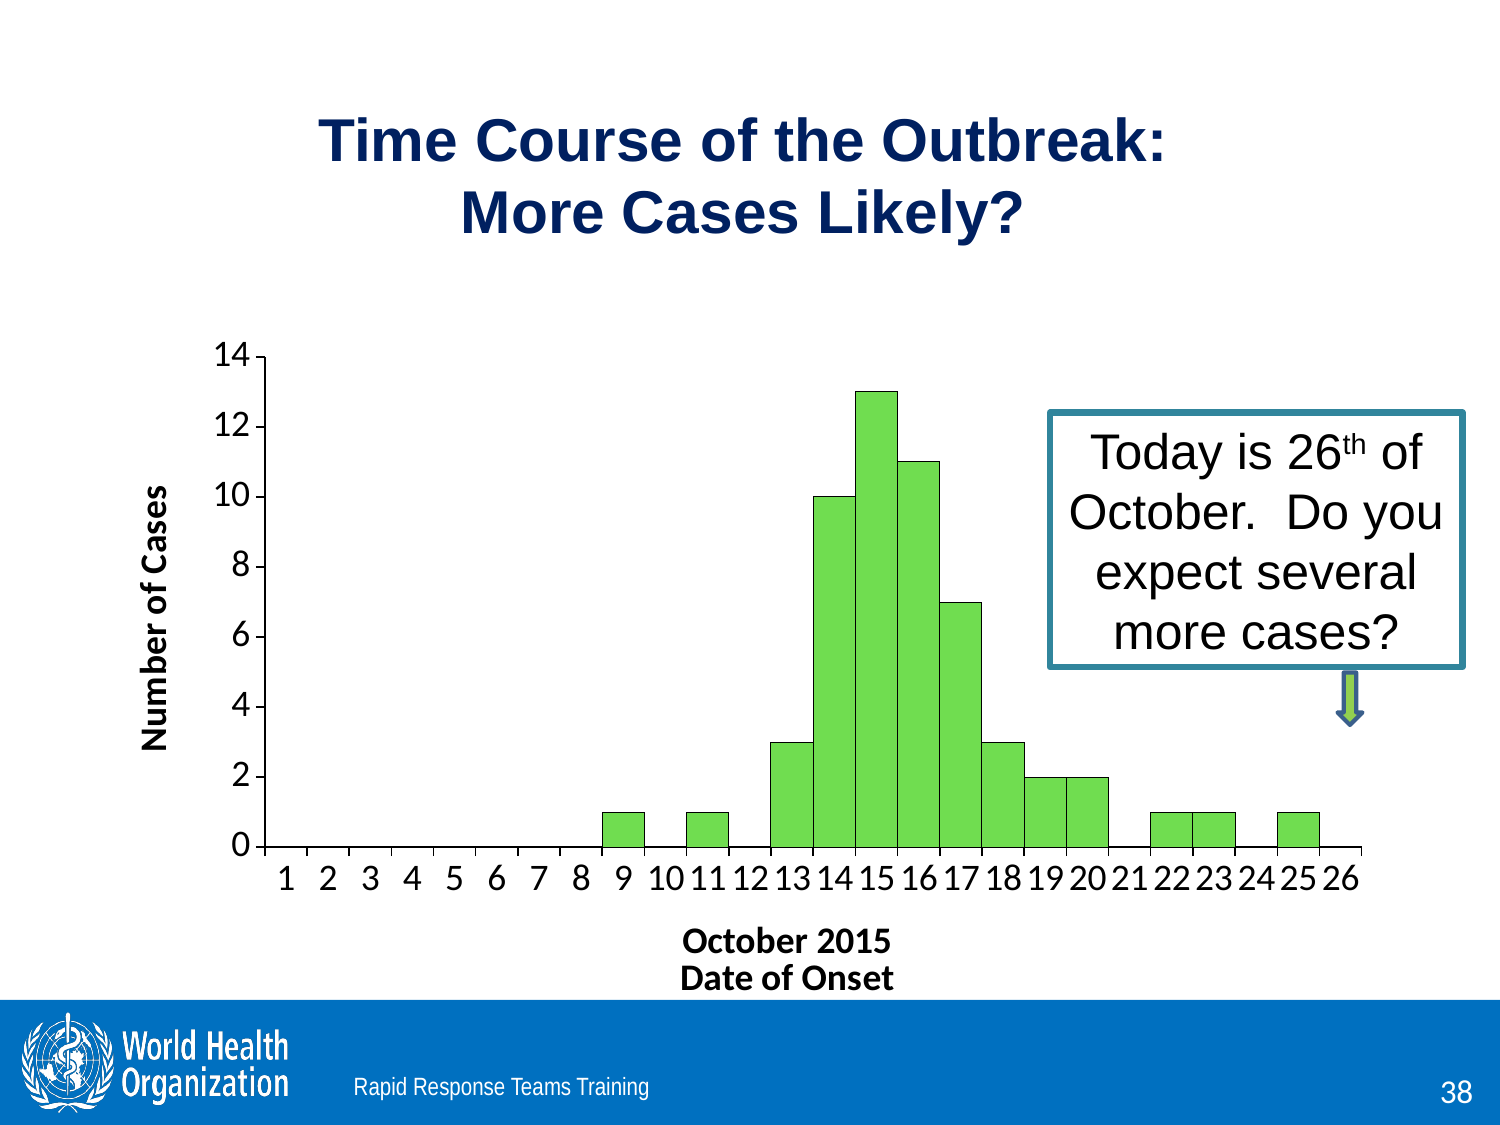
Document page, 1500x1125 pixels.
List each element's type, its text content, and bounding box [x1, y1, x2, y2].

picture [21, 1012, 288, 1113]
text_box Time Course of the Outbreak: More Cases Likely? [55, 93, 1432, 256]
text_box Today is 26th of October. Do you expect several more cases? [1391, 412, 1463, 668]
chart [99, 323, 1388, 1037]
